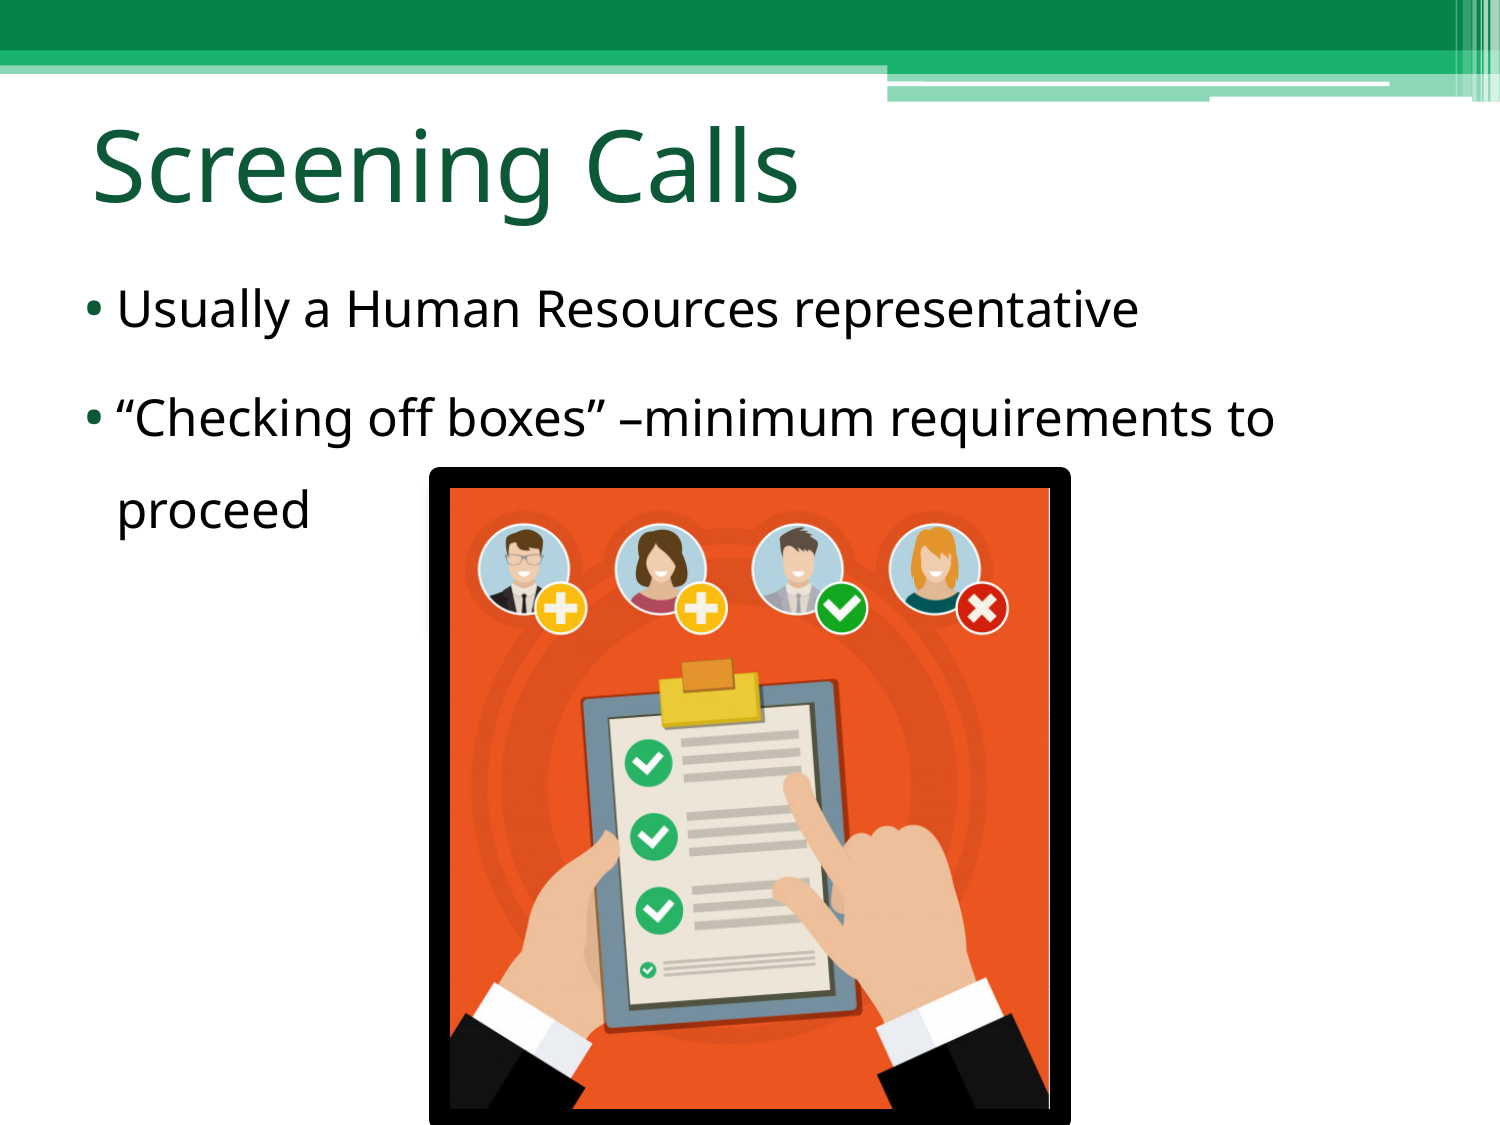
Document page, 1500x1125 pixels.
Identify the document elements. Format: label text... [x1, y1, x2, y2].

picture [449, 487, 1050, 1110]
list Usually a Human Resources representative “Checking off boxes” –minimum requirements to proceed [56, 238, 1468, 1101]
title Screening Calls [76, 87, 1448, 238]
